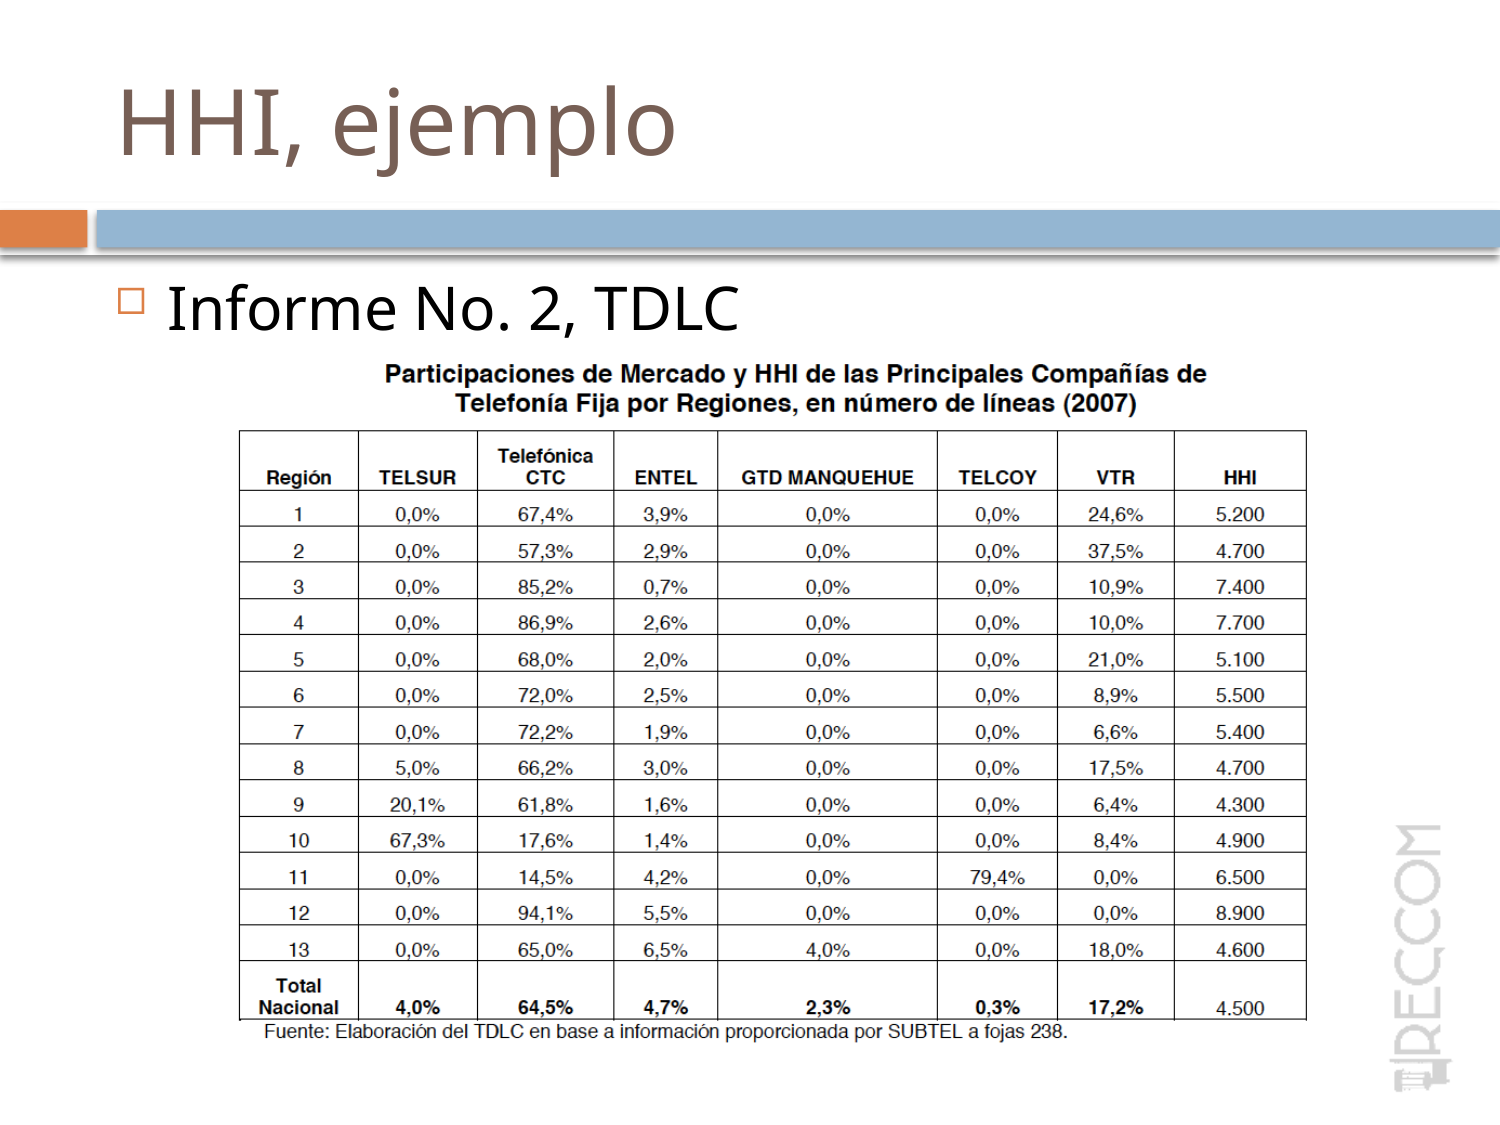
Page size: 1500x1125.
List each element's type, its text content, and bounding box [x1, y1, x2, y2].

list Informe No. 2, TDLC [100, 262, 1400, 1000]
title HHI, ejemplo [100, 37, 1438, 200]
picture [199, 349, 1334, 1063]
